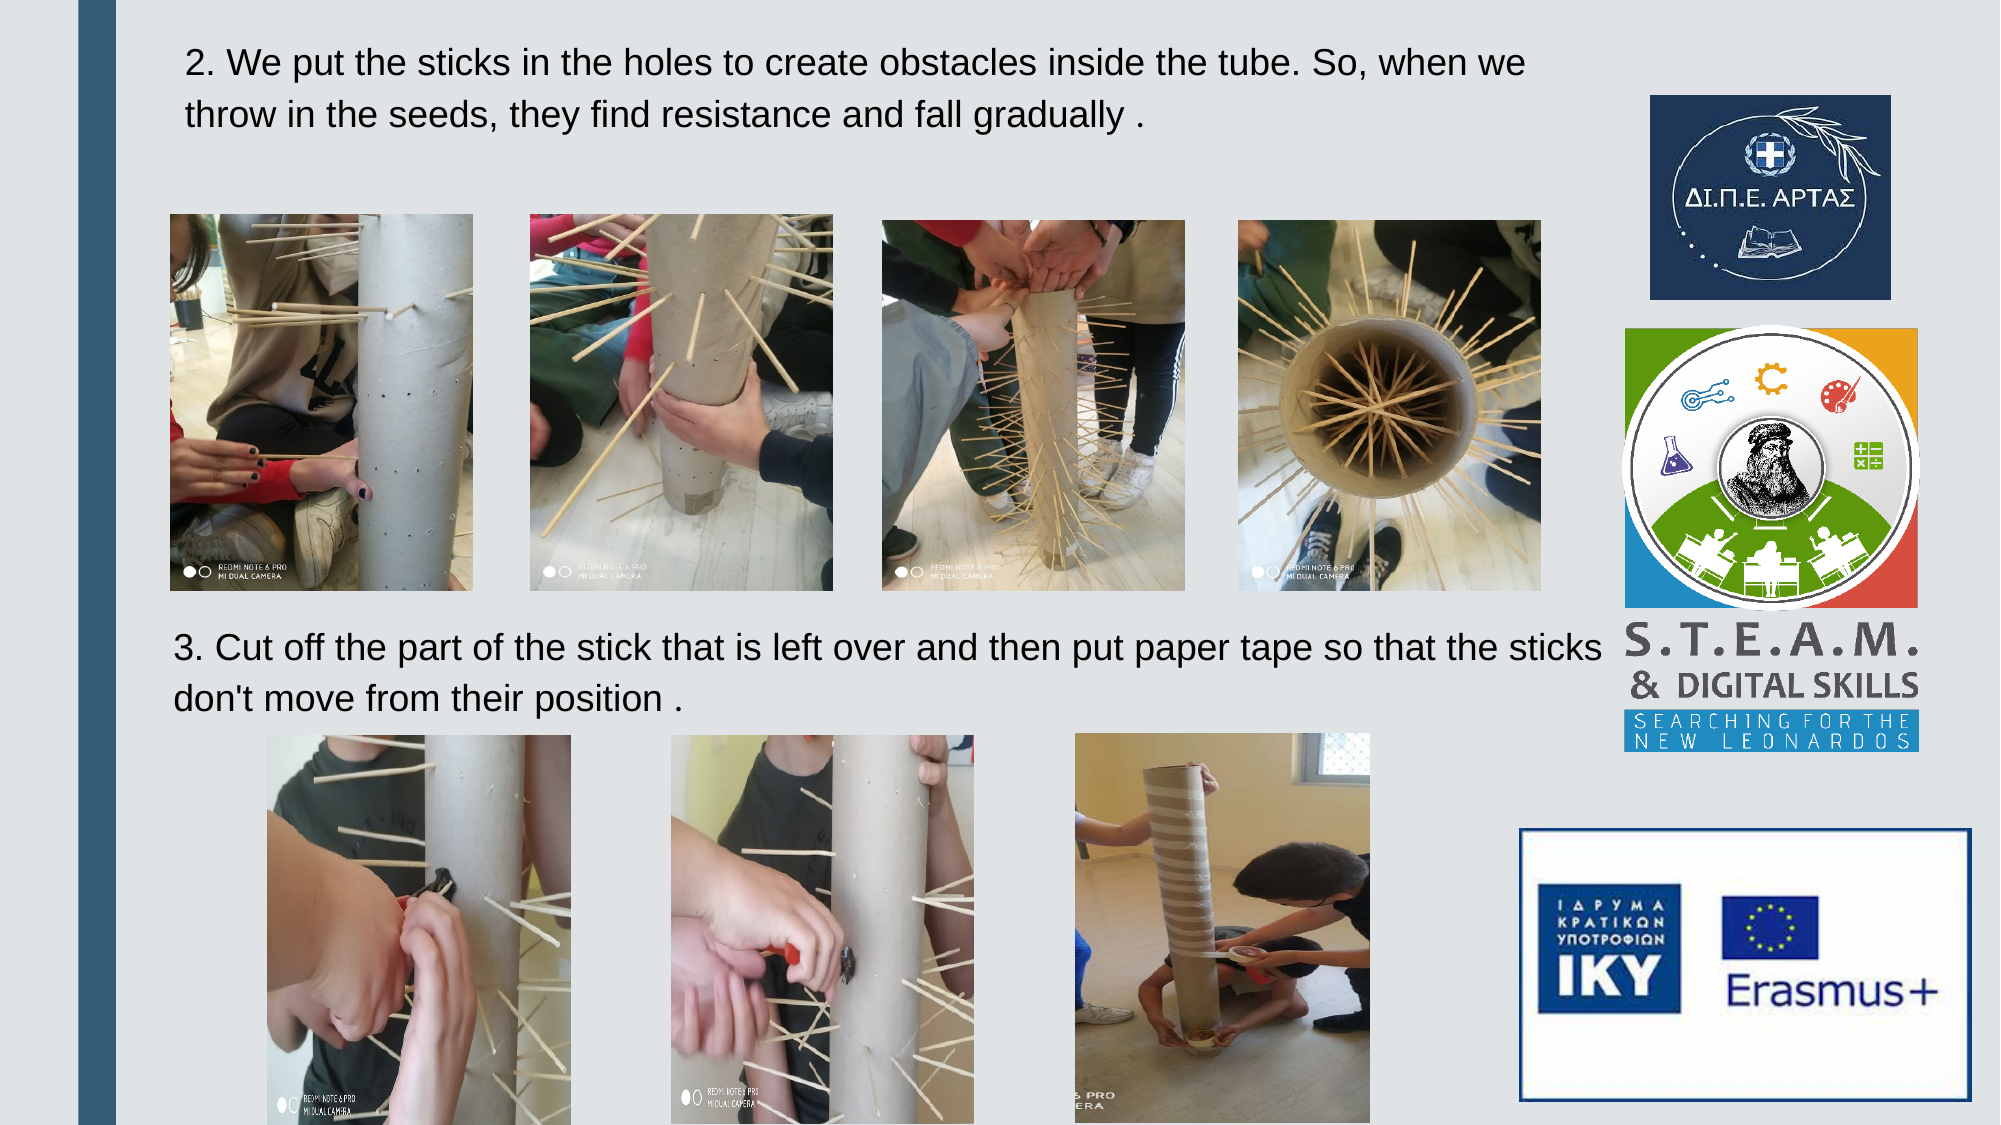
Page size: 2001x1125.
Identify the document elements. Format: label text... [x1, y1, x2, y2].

title [373, 94, 1812, 215]
picture [530, 214, 833, 591]
picture [267, 735, 571, 1125]
picture [1075, 733, 1370, 1123]
picture [882, 220, 1185, 591]
text_box 3. Cut off the part of the stick that is left over and then put paper tape so that the sticks don't move from their position . [158, 608, 1622, 727]
text_box 2. We put the sticks in the holes to create obstacles inside the tube. So, when we throw in the seeds, they find resistance and fall gradually . [170, 23, 1601, 143]
picture [170, 214, 473, 591]
picture [1622, 325, 1920, 752]
picture [1650, 95, 1891, 300]
picture [671, 735, 974, 1124]
picture [1237, 220, 1541, 591]
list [1519, 828, 1972, 1102]
